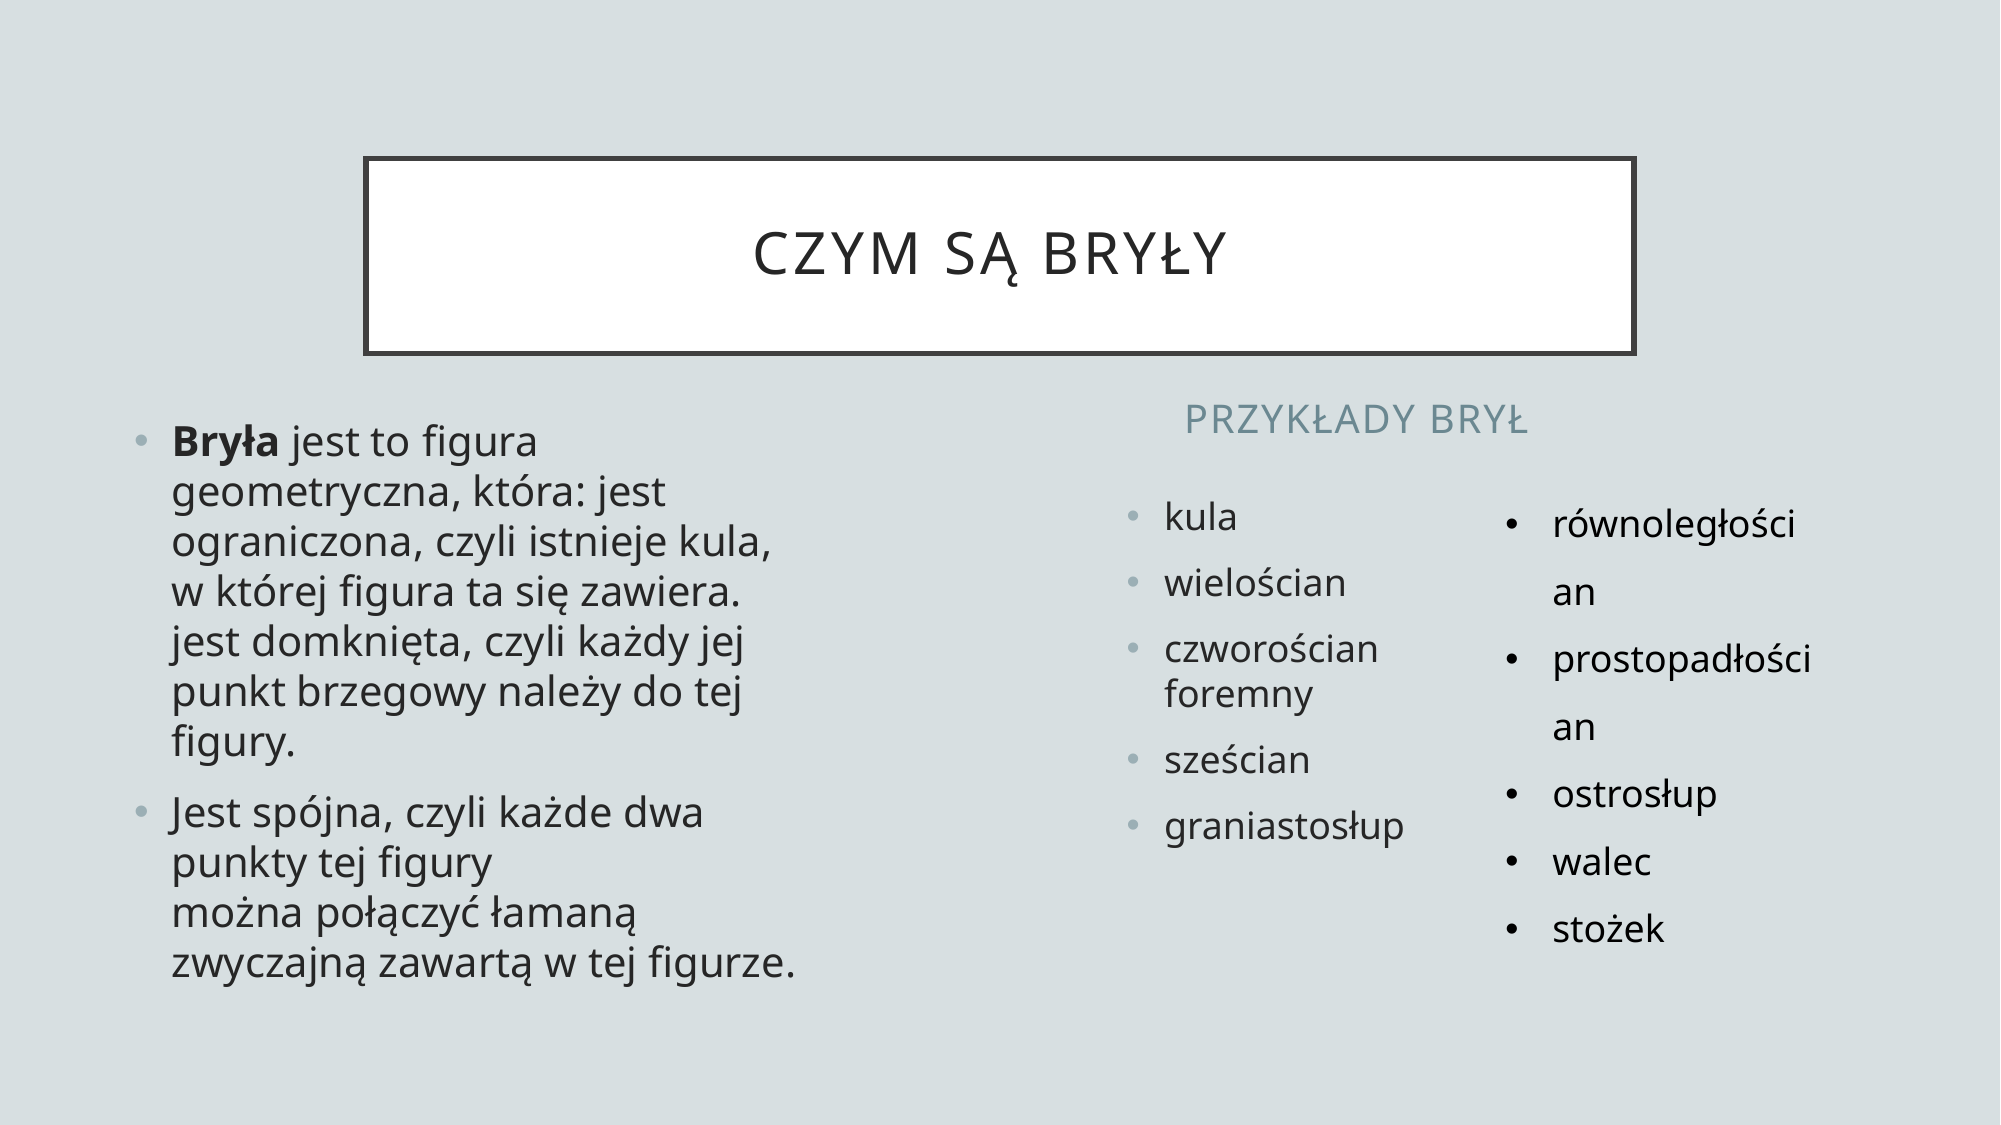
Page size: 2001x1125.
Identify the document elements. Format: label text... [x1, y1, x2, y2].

text_box równoległościan prostopadłościan ostrosłup walec stożek [1490, 470, 1832, 1125]
list Przykłady brył [1006, 333, 1707, 449]
list Bryła jest to figura geometryczna, która: jest ograniczona, czyli istnieje kula, w której figura ta się zawiera. jest domknięta, czyli każdy jej punkt brzegowy należy do tej figury. Jest spójna, czyli każde dwa punkty tej figury można połączyć łamaną zwyczajną zawartą w tej figurze. [119, 407, 820, 937]
list kula wielościan czworościan foremny sześcian graniastosłup [1111, 485, 1490, 941]
title Czym są Bryły [363, 156, 1637, 356]
